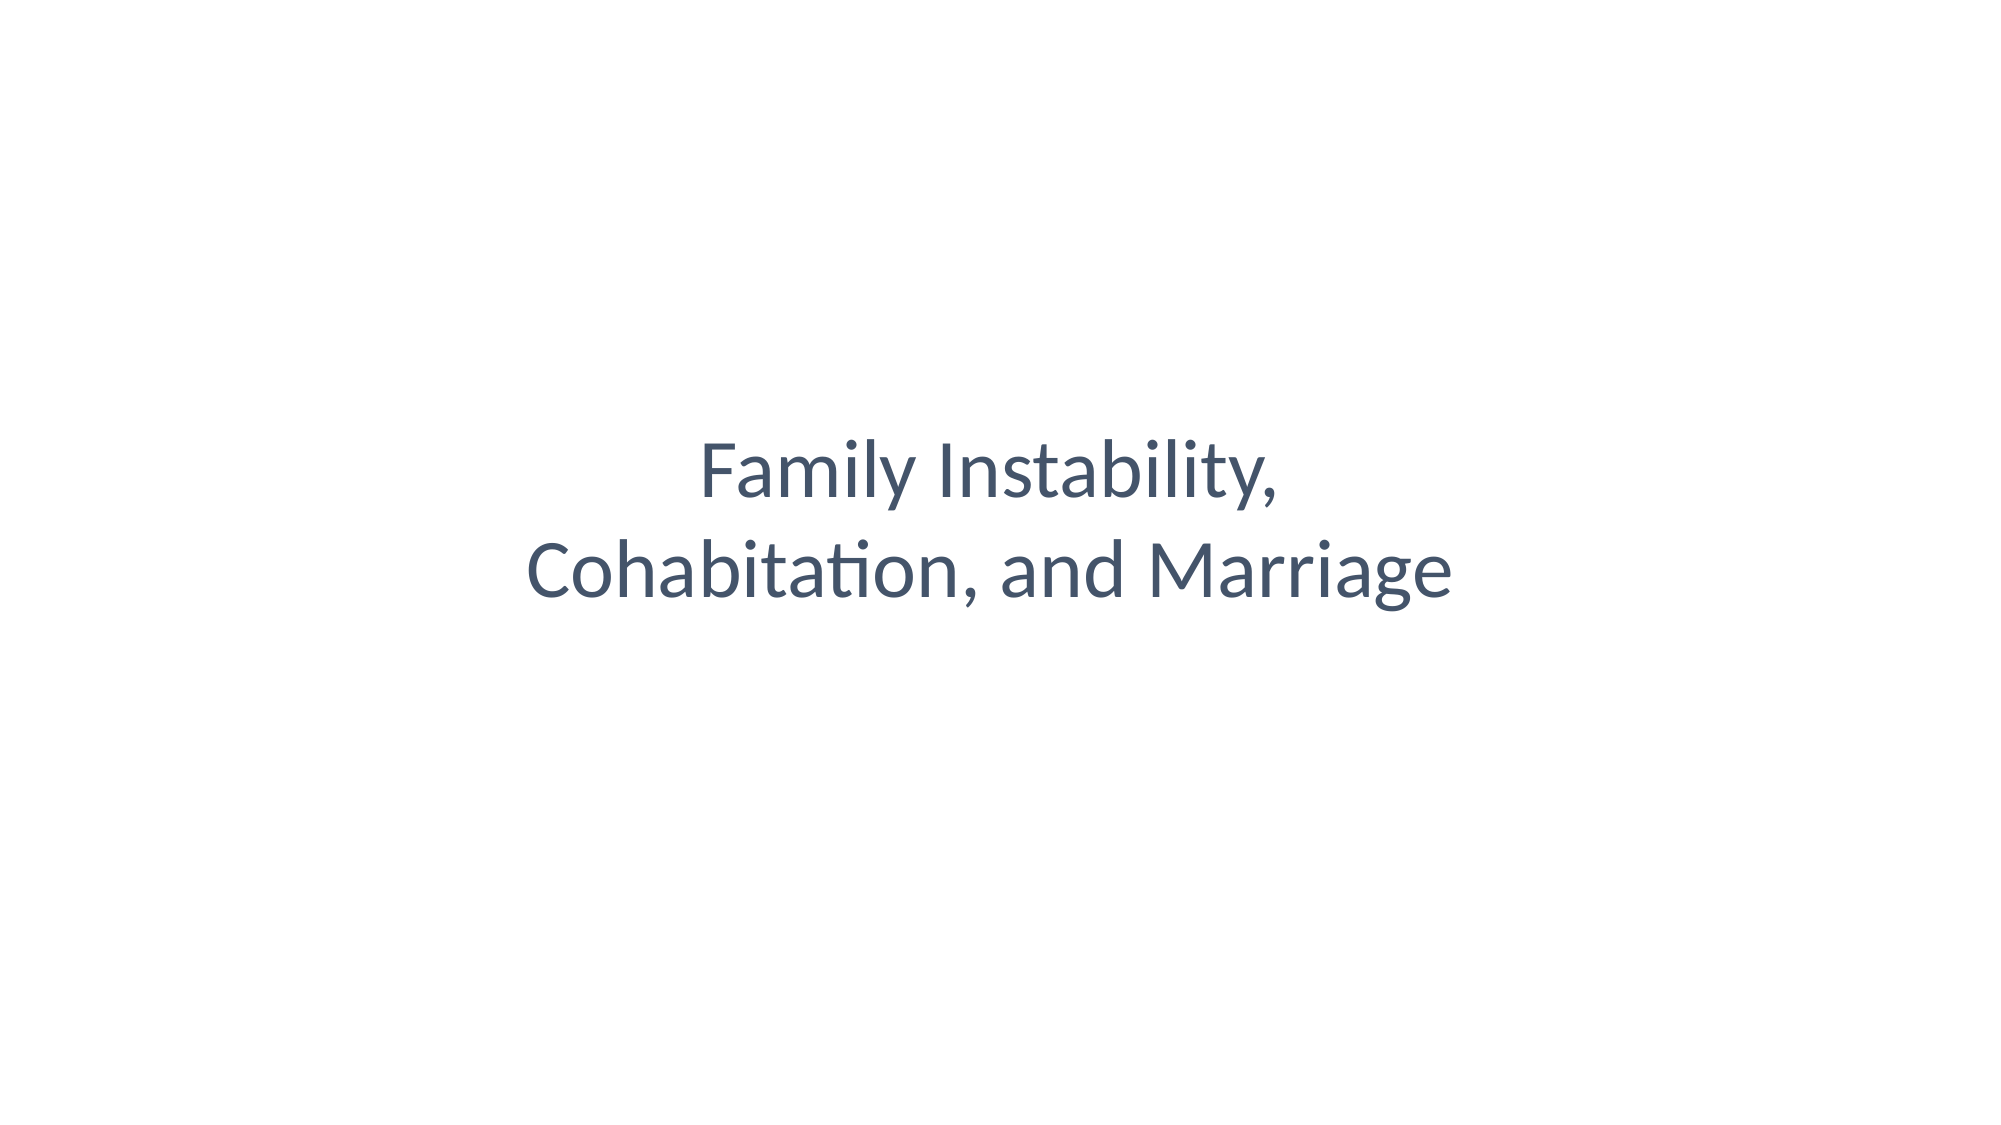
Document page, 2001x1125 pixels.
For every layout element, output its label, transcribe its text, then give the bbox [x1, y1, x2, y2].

text_box Family Instability, Cohabitation, and Marriage [506, 407, 1475, 622]
